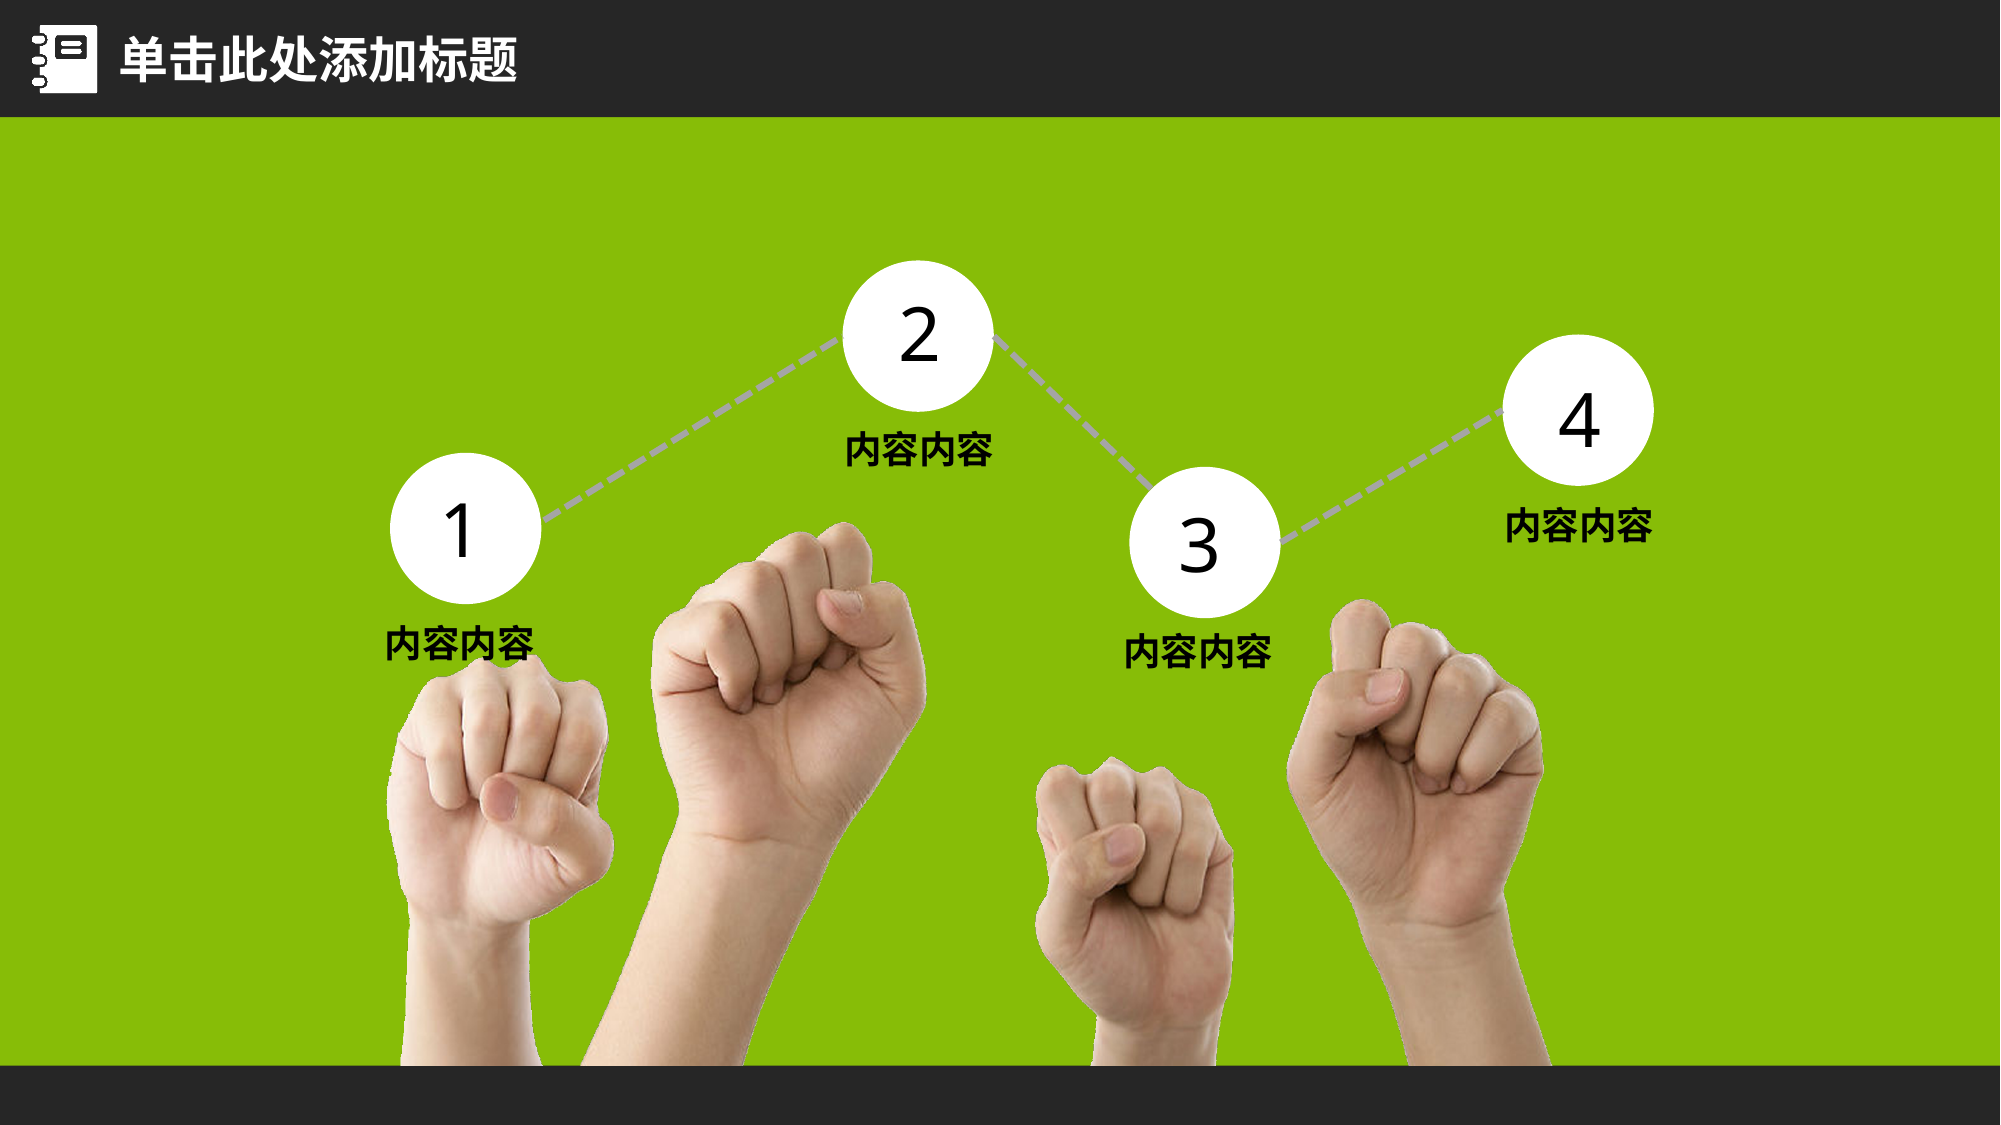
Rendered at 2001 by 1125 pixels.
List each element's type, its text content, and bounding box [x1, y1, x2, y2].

text_box 单击此处添加标题 [104, 21, 542, 97]
text_box [0, 1065, 2000, 1125]
picture [27, 20, 104, 98]
text_box [0, 118, 2000, 1065]
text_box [319, 260, 1720, 1066]
text_box [0, 0, 2000, 118]
